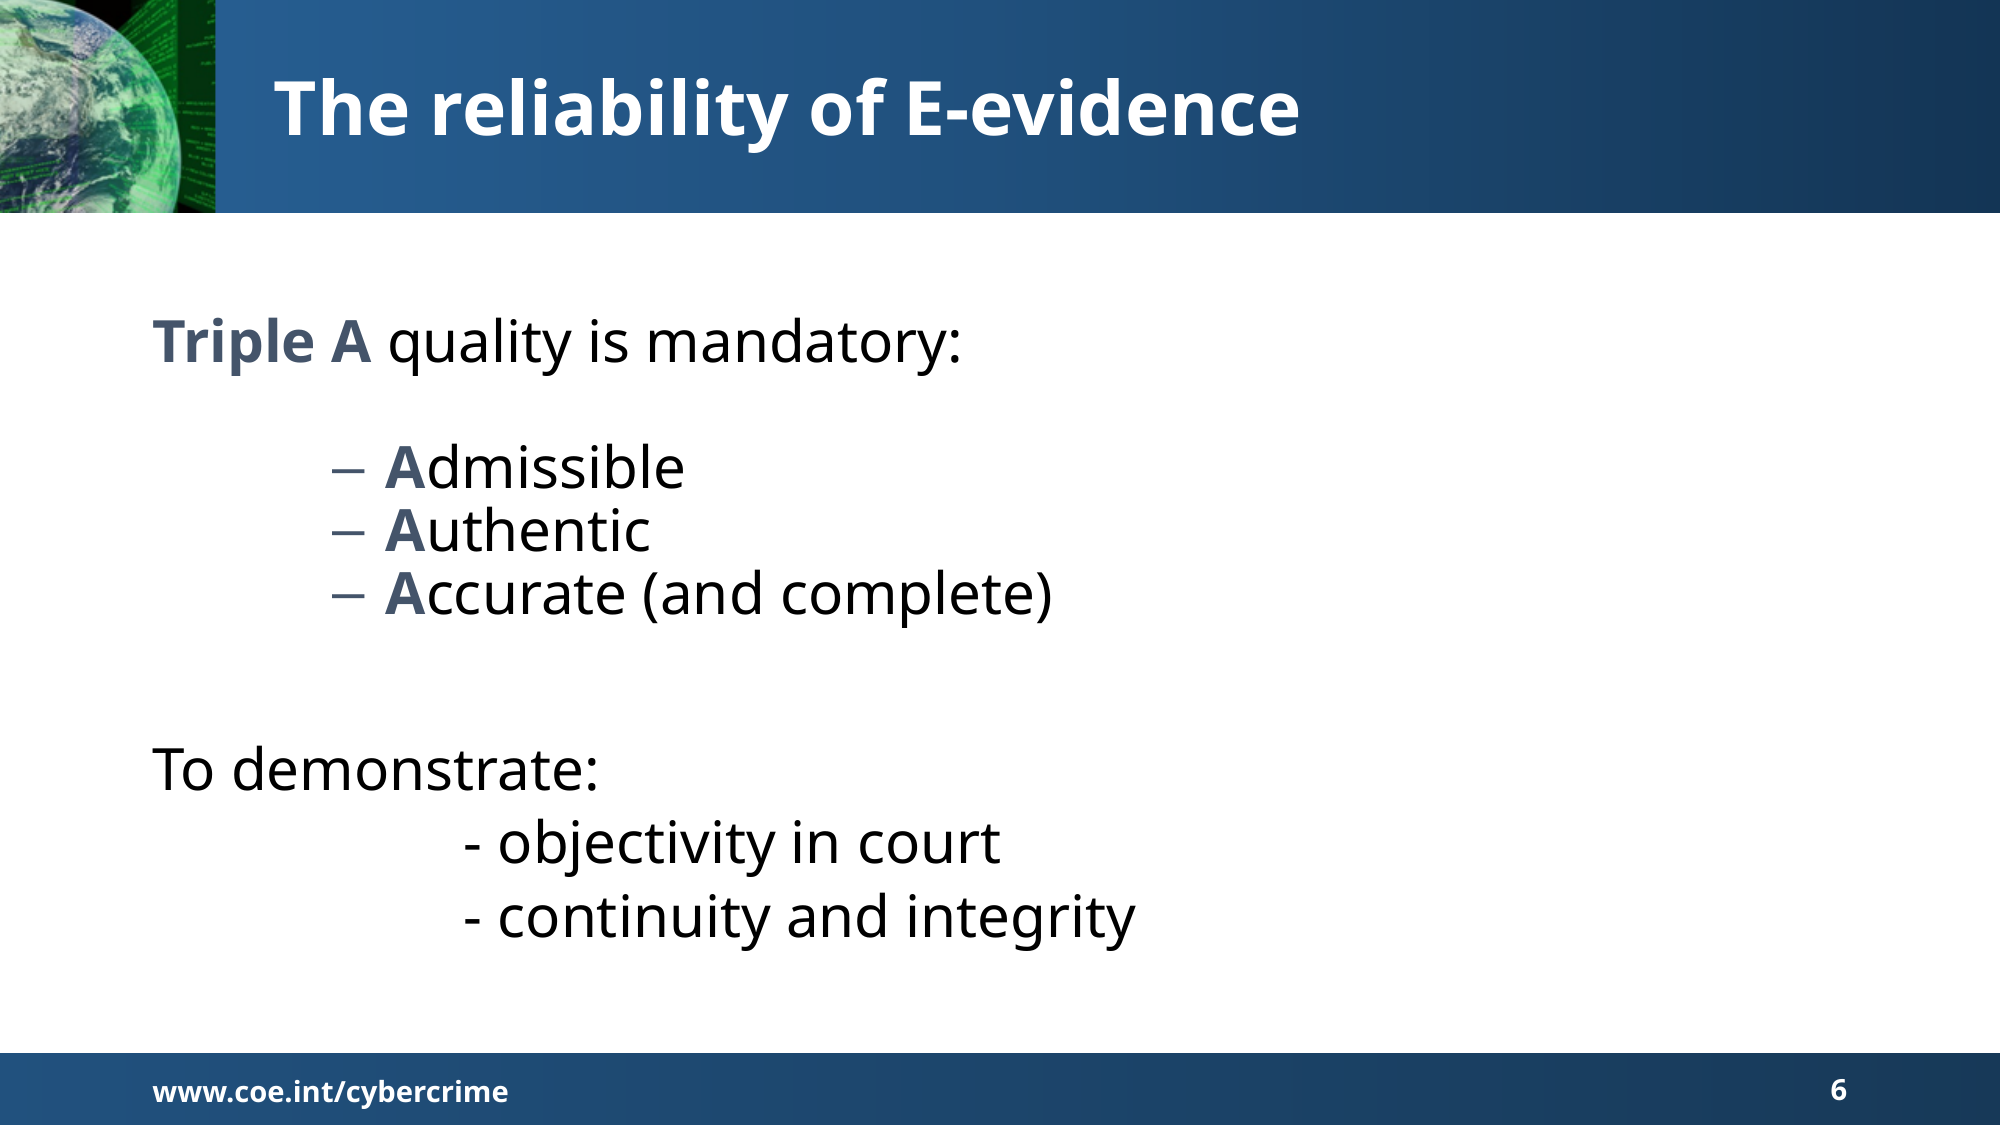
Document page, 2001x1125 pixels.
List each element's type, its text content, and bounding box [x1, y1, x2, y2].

list Triple A quality is mandatory: Admissible Authentic Accurate (and complete) To demonstrate: - objectivity in court - continuity and integrity [137, 234, 1976, 1034]
title The reliability of E-evidence [258, 39, 1976, 183]
slide_number www.coe.int/cybercrime [137, 1061, 588, 1121]
picture [0, 0, 2000, 213]
slide_number 6 [1412, 1061, 1863, 1121]
